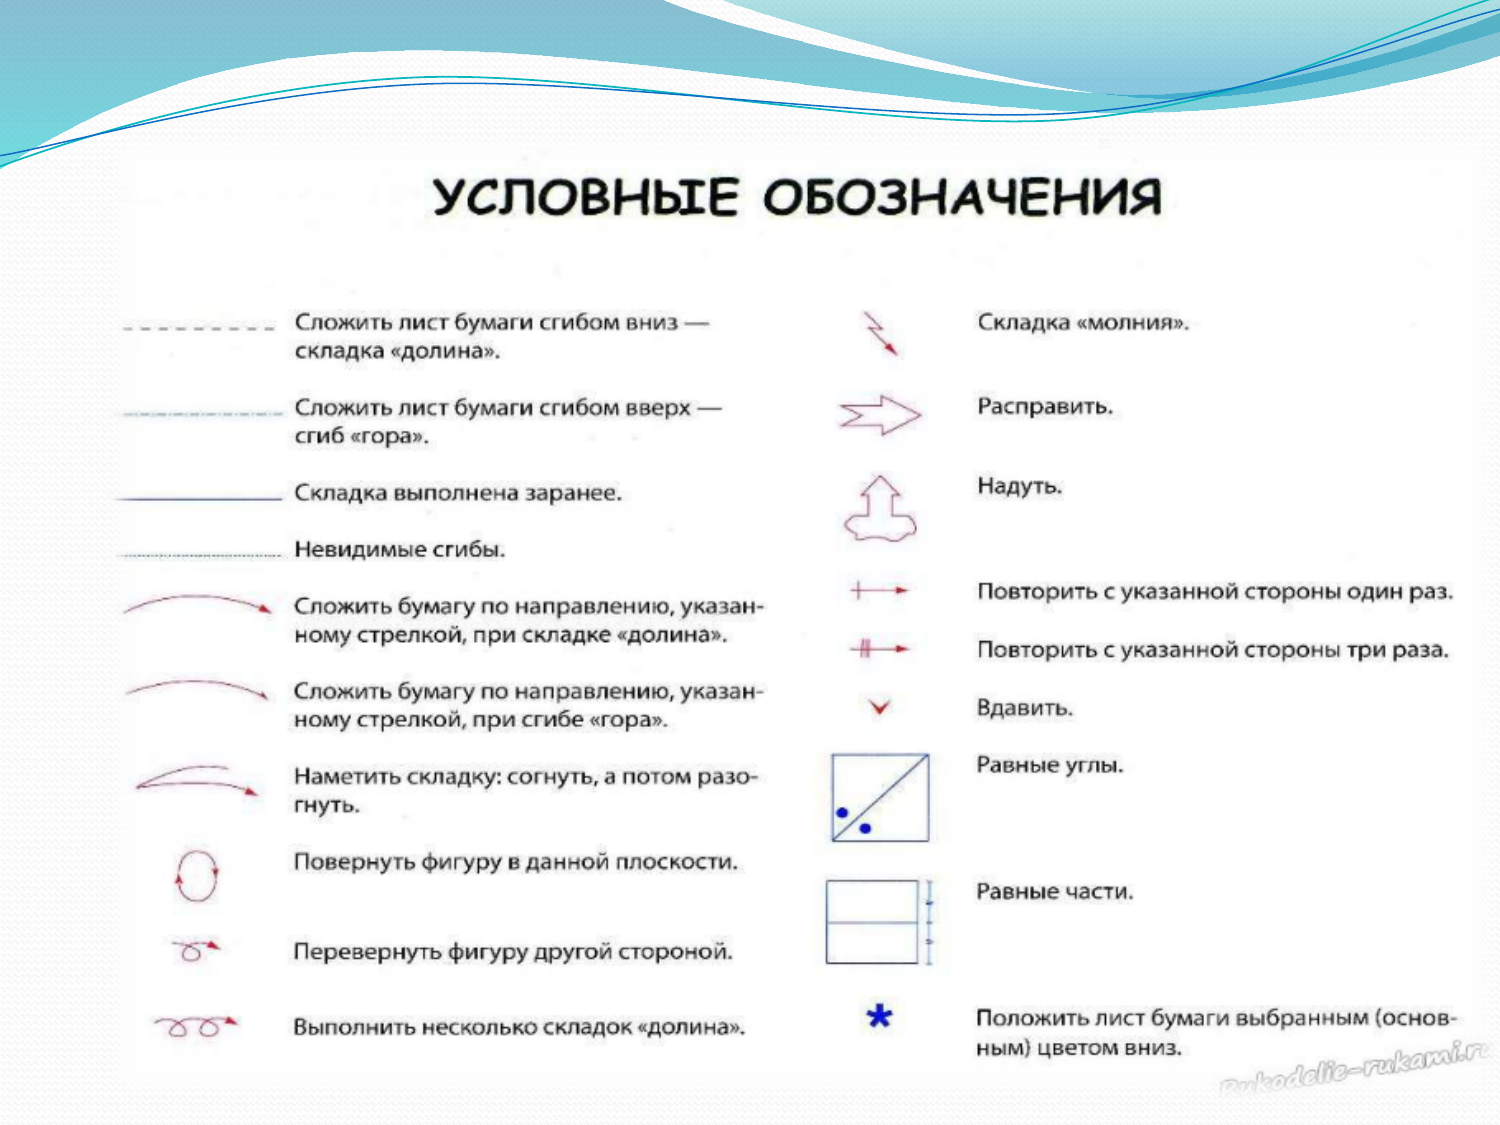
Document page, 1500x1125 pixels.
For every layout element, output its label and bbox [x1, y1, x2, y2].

list [105, 128, 1500, 1103]
